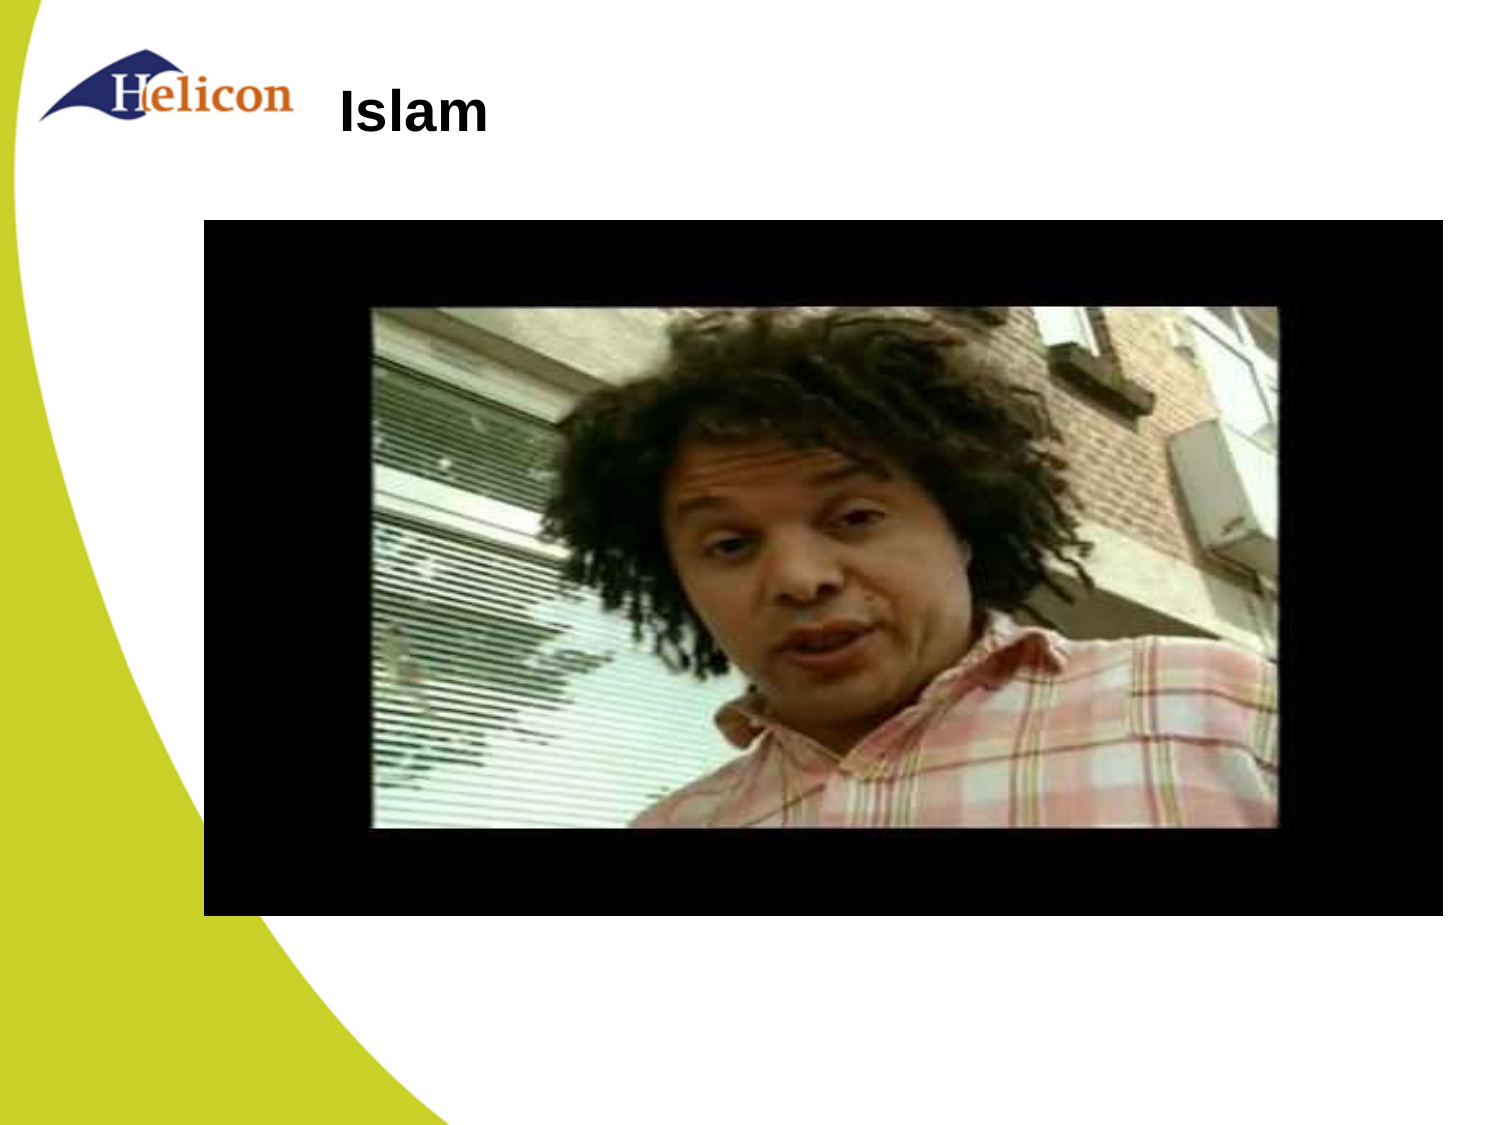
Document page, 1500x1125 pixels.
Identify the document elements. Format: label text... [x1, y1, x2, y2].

picture [0, 0, 1500, 1125]
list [203, 219, 1444, 918]
title Islam [324, 54, 1415, 161]
